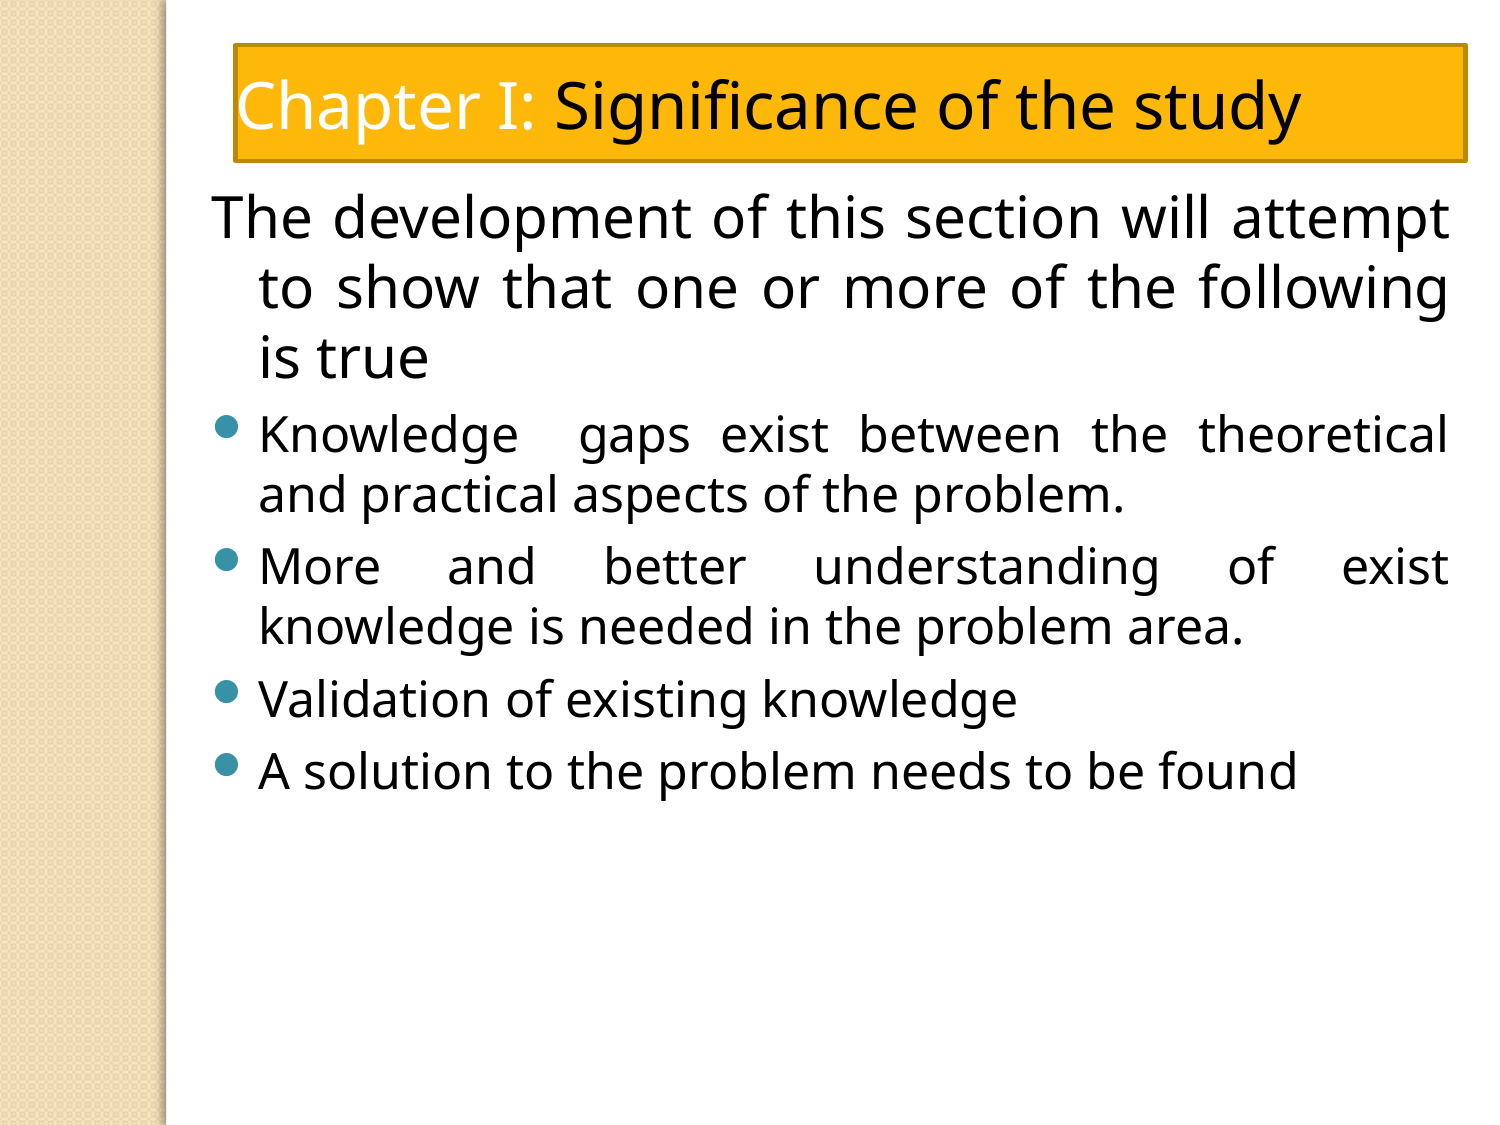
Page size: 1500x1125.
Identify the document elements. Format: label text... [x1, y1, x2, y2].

text_box The development of this section will attempt to show that one or more of the following is true Knowledge gaps exist between the theoretical and practical aspects of the problem. More and better understanding of exist knowledge is needed in the problem area. Validation of existing knowledge A solution to the problem needs to be found [183, 172, 1466, 1059]
title Chapter I: Significance of the study [233, 43, 1468, 163]
